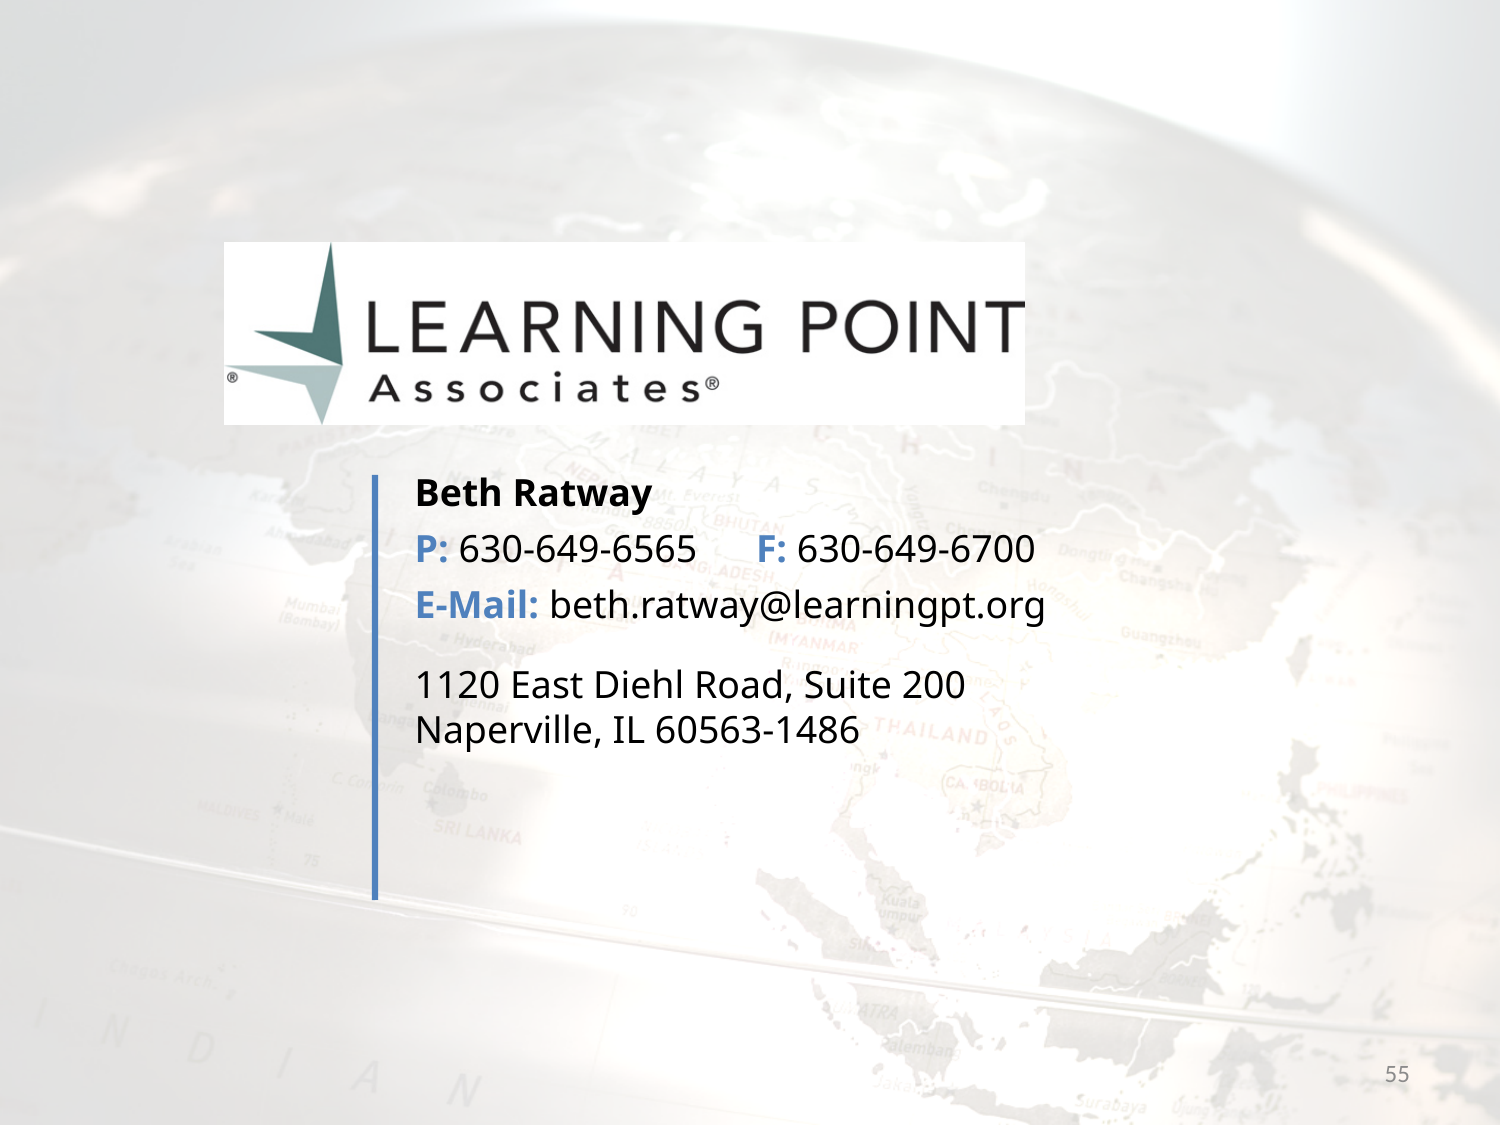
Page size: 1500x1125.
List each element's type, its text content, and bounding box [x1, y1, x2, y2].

slide_number 55 [1074, 1042, 1425, 1103]
picture [223, 241, 1026, 426]
text_box Beth Ratway P: 630-649-6565 F: 630-649-6700 E-Mail: beth.ratway@learningpt.org 1120 East Diehl Road, Suite 200 Naperville, IL 60563-1486 [399, 449, 1363, 759]
